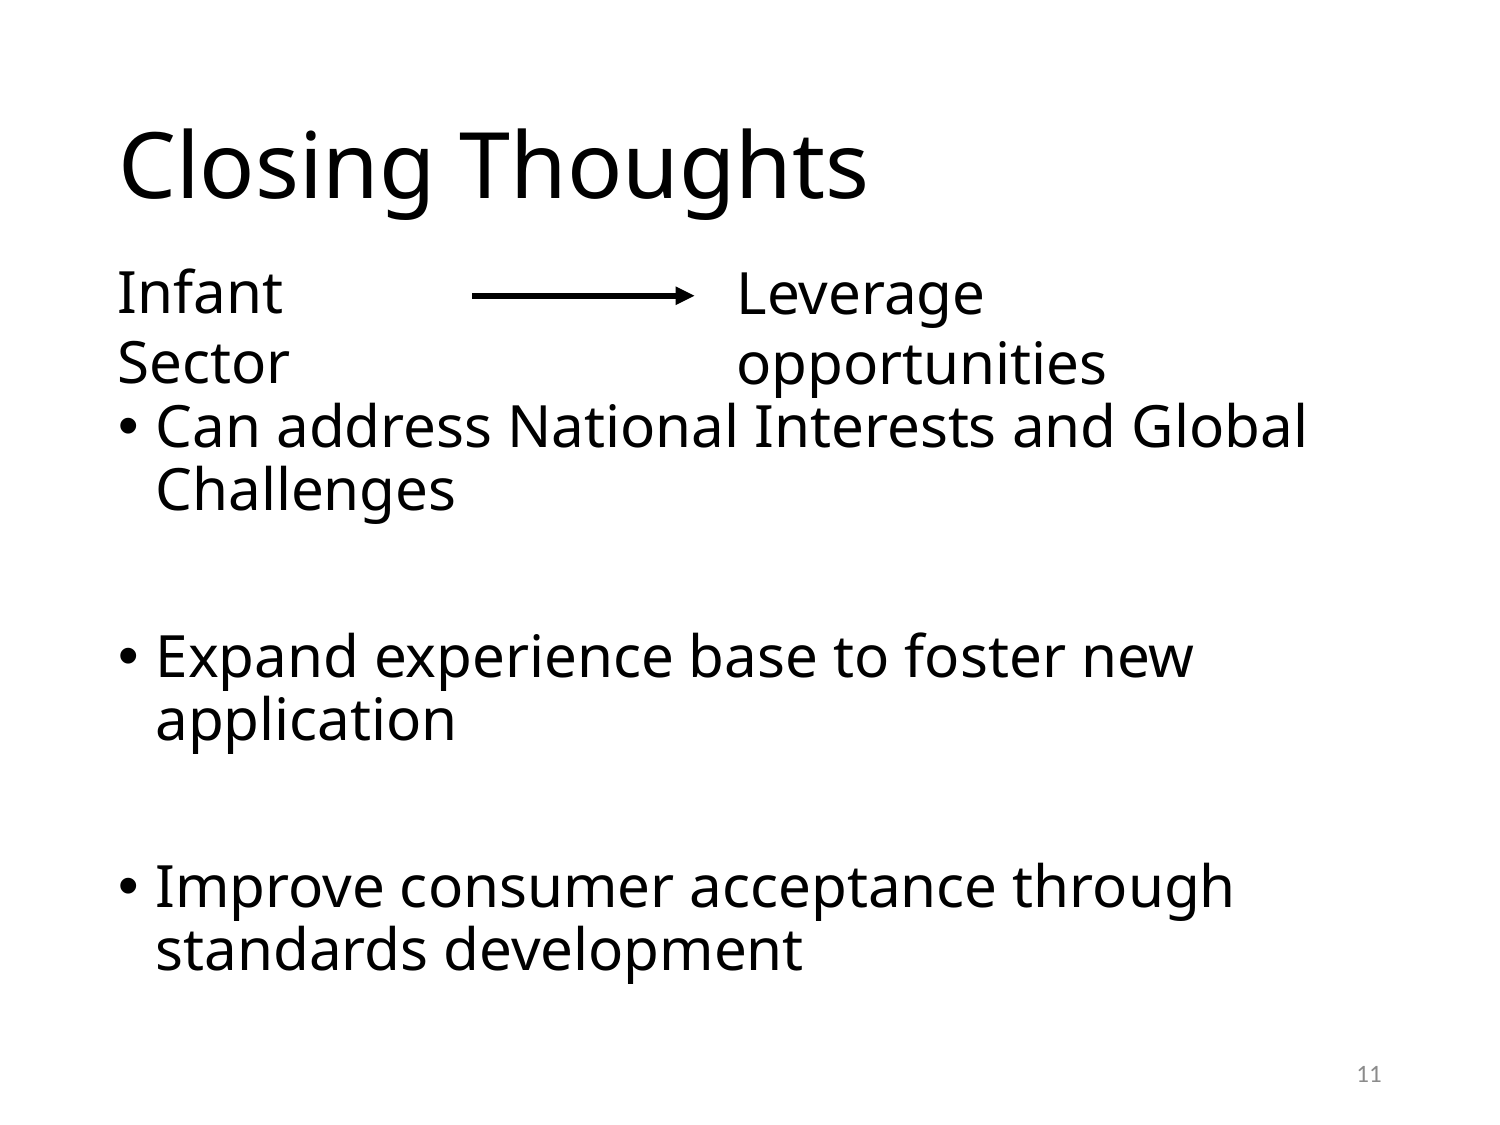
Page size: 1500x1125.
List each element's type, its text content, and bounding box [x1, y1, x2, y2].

list Can address National Interests and Global Challenges Expand experience base to foster new application Improve consumer acceptance through standards development [103, 299, 1397, 1014]
slide_number 11 [1059, 1042, 1397, 1103]
title Closing Thoughts [103, 59, 1397, 278]
text_box Leverage opportunities [721, 249, 1347, 449]
text_box Infant Sector [103, 247, 475, 448]
